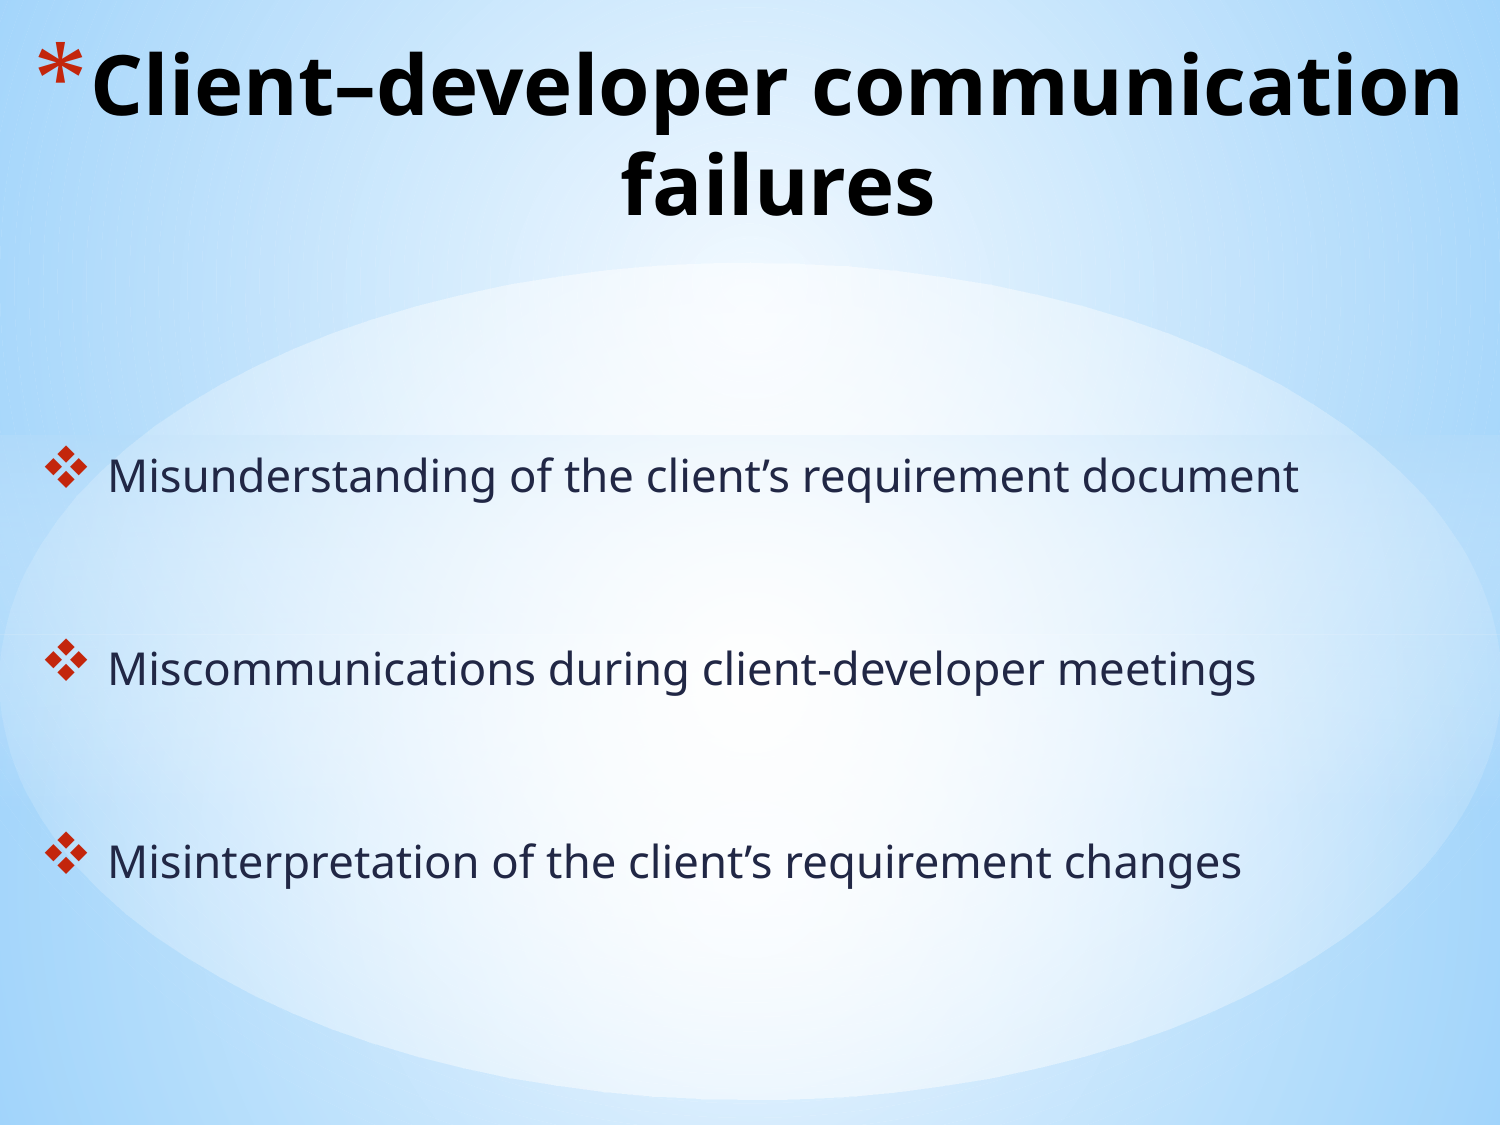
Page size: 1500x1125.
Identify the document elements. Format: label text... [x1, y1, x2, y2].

subtitle Misunderstanding of the client’s requirement document Miscommunications during client-developer meetings Misinterpretation of the client’s requirement changes [24, 412, 1475, 900]
title Client–developer communication failures [12, 24, 1488, 250]
